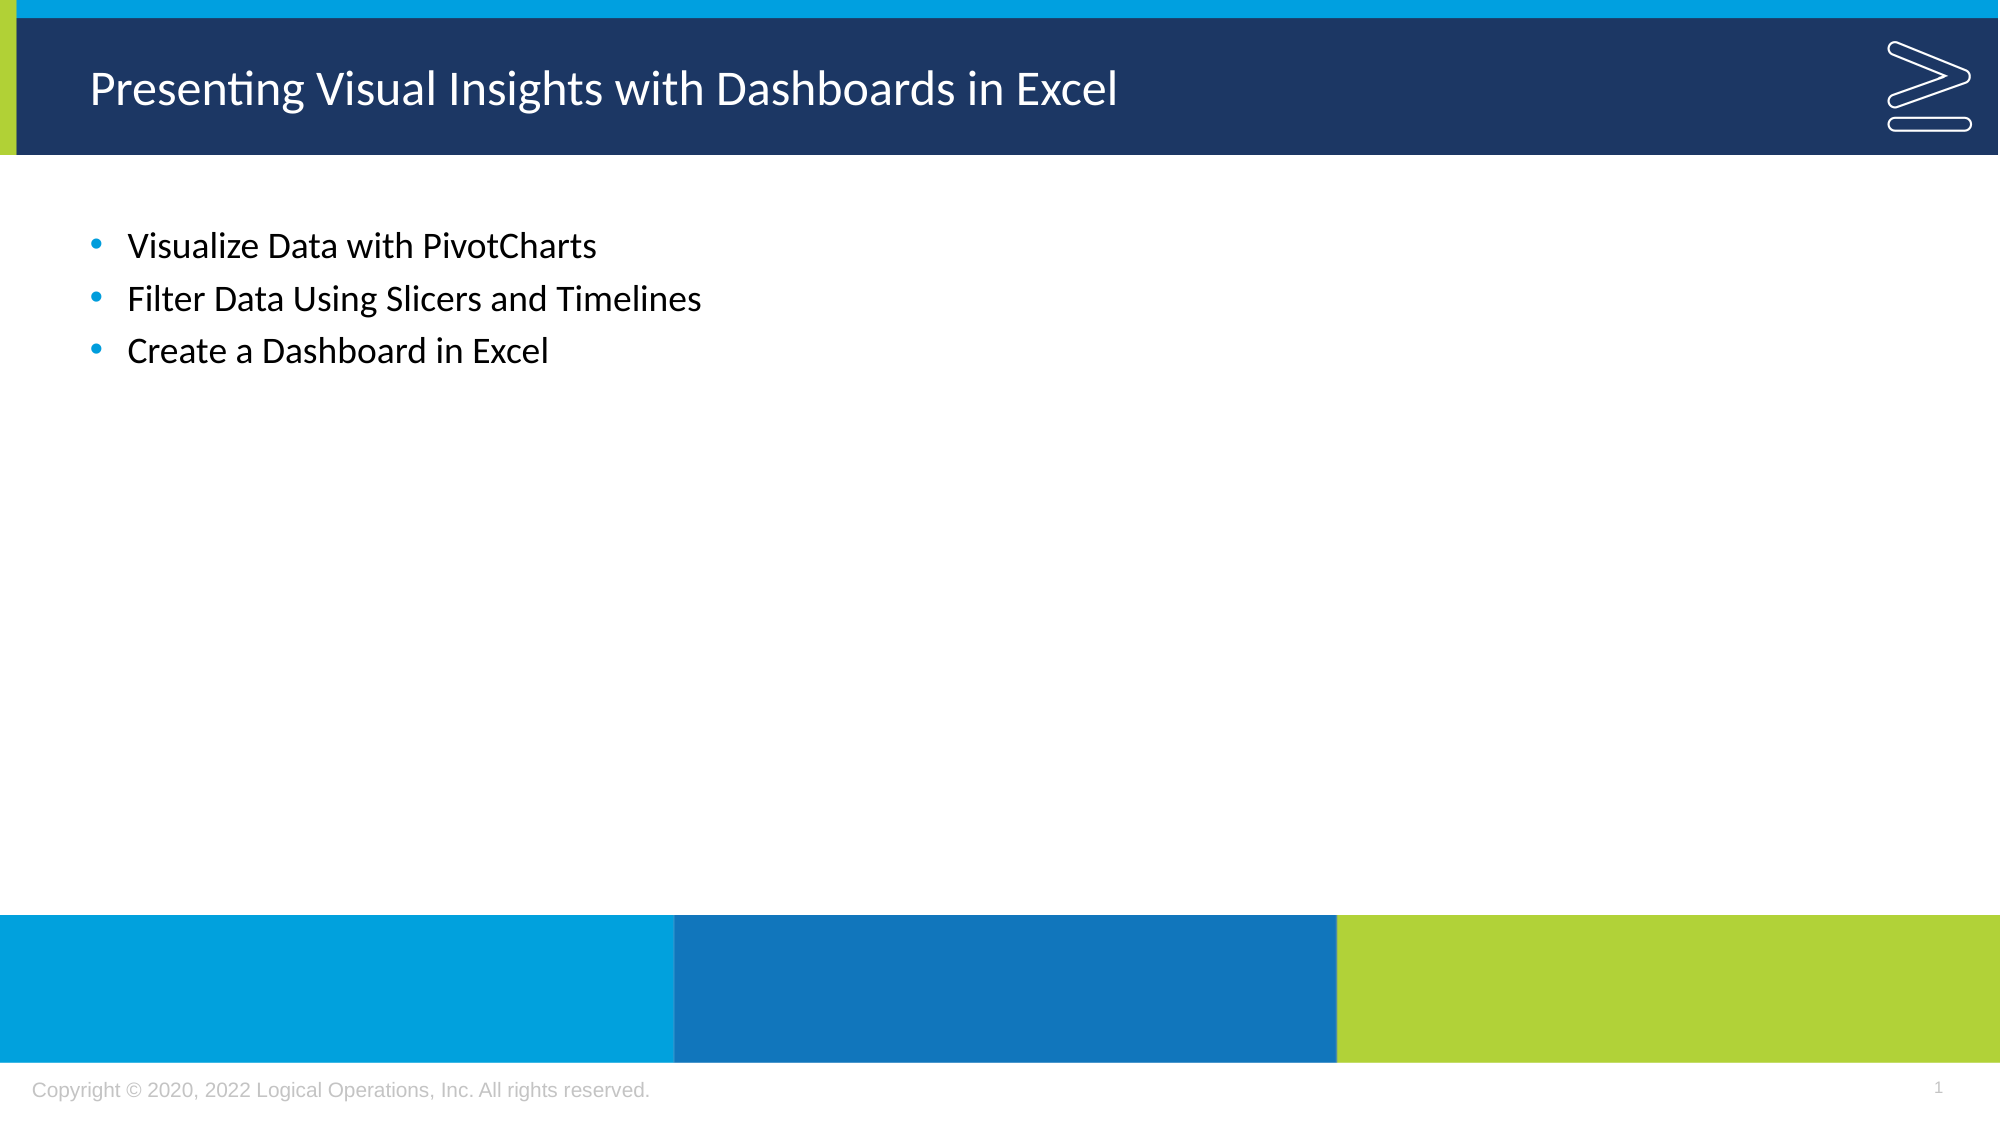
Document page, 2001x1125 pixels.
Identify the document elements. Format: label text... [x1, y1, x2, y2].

title Presenting Visual Insights with Dashboards in Excel [74, 16, 1850, 155]
list Visualize Data with PivotCharts Filter Data Using Slicers and Timelines Create a Dashboard in Excel [74, 213, 1926, 892]
slide_number 1 [1491, 1057, 1959, 1118]
picture [1850, 19, 1998, 155]
picture [674, 915, 2000, 1063]
picture [0, 0, 74, 155]
